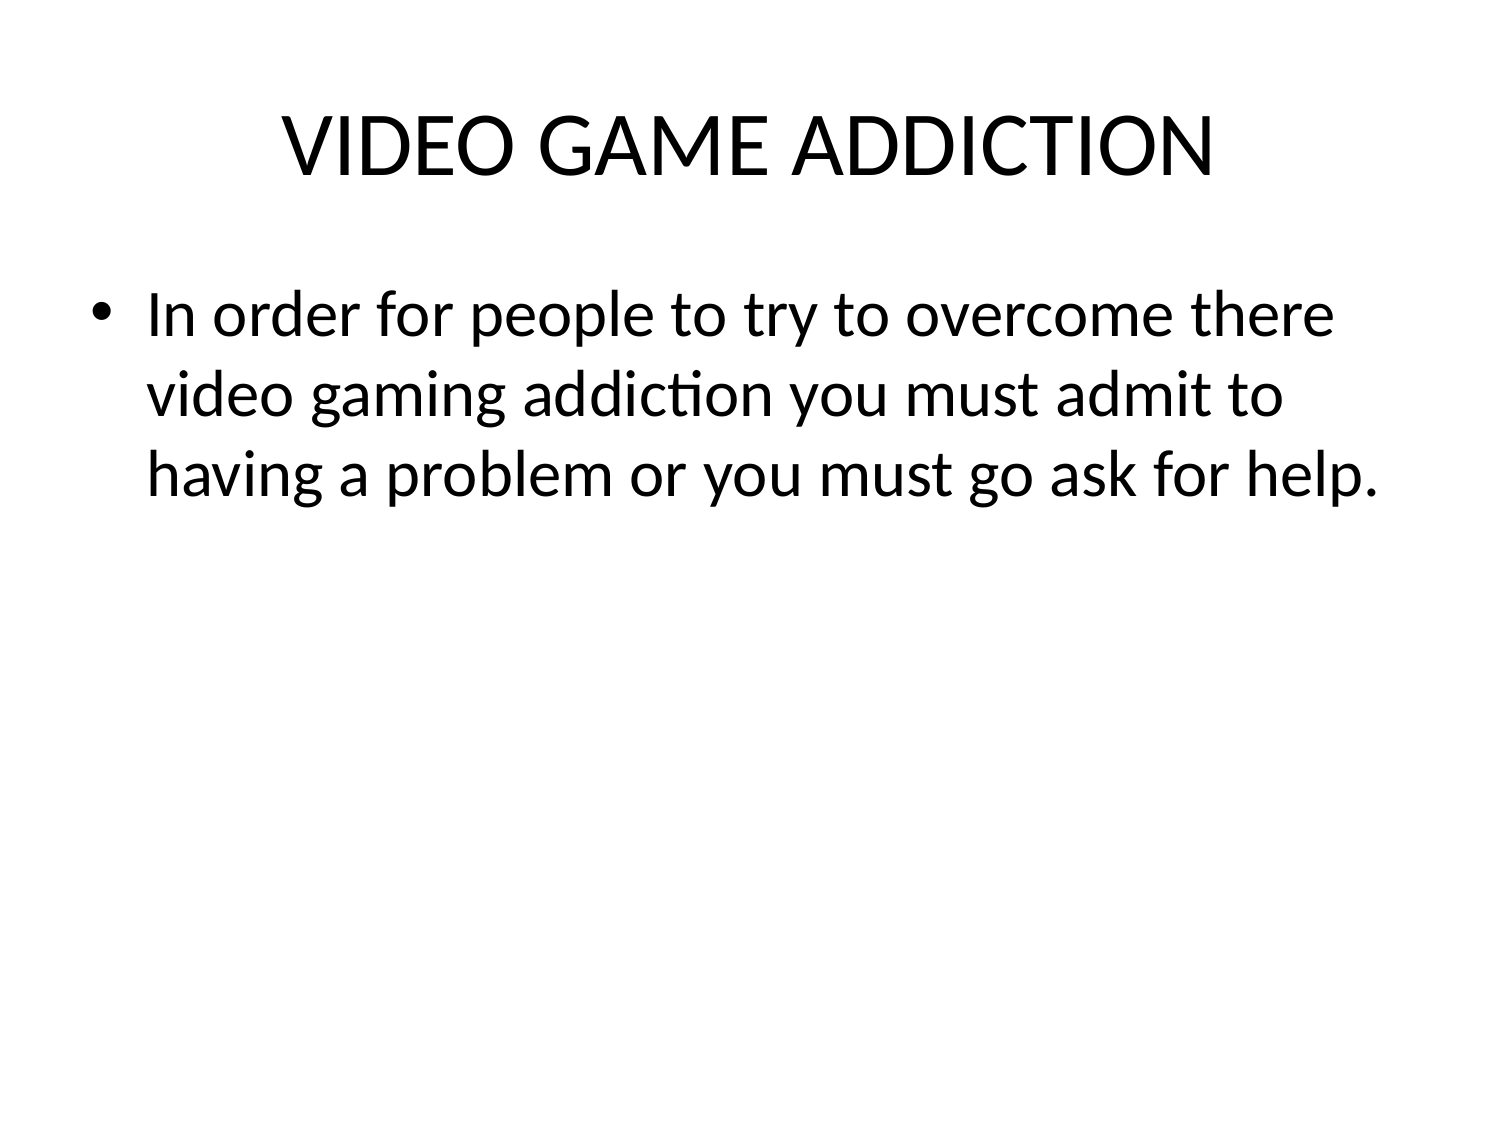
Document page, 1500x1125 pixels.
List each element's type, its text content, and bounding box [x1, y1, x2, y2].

list In order for people to try to overcome there video gaming addiction you must admit to having a problem or you must go ask for help. [75, 262, 1425, 1005]
title VIDEO GAME ADDICTION [75, 45, 1425, 233]
